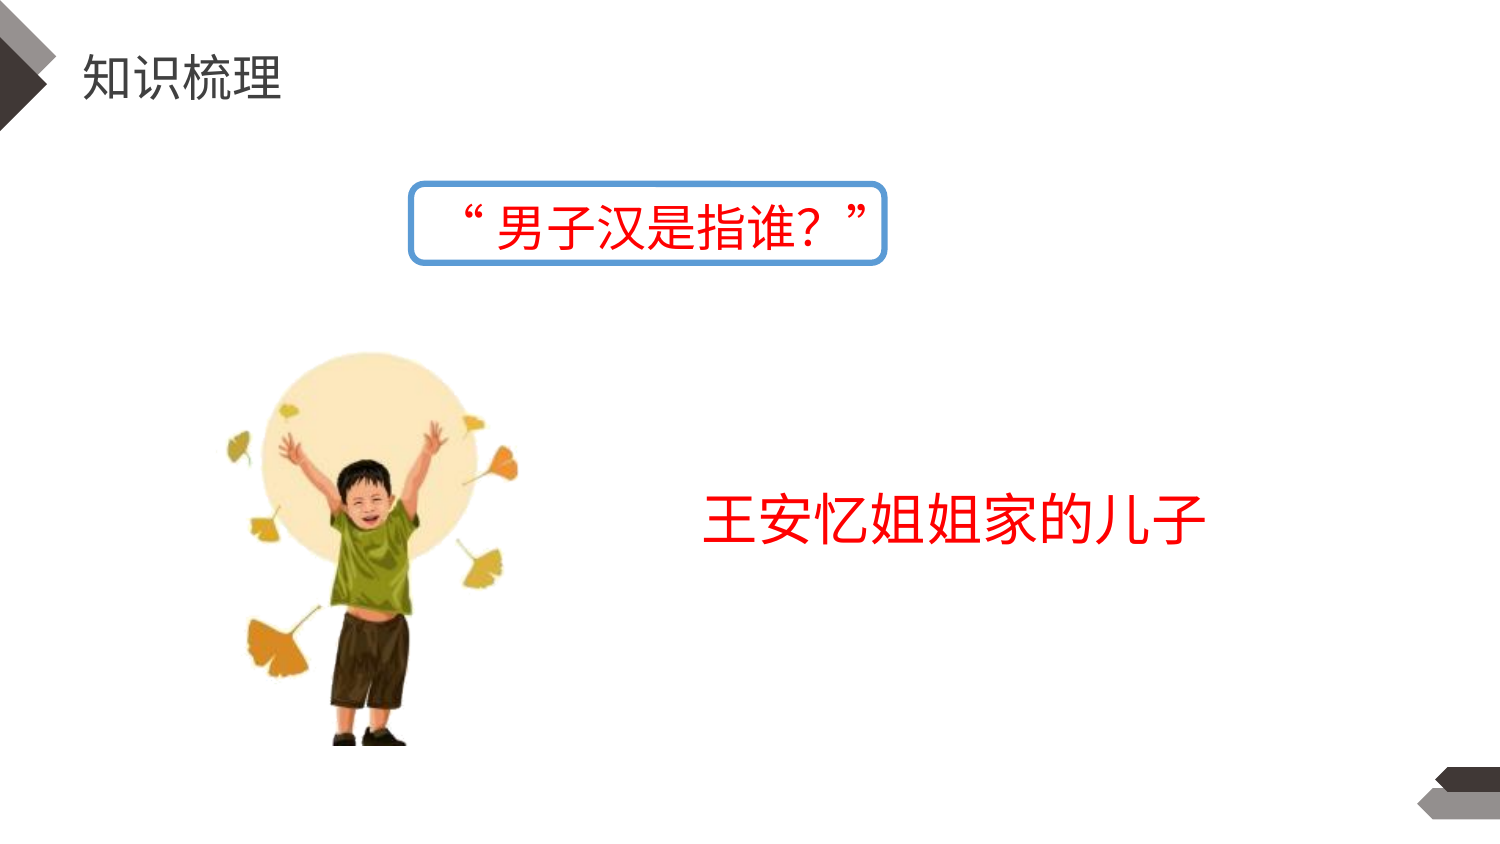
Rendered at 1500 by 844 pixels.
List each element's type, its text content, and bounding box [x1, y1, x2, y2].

text_box 知识梳理 [71, 40, 579, 113]
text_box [411, 183, 908, 265]
picture [191, 345, 560, 746]
text_box 王安忆姐姐家的儿子 [689, 444, 1219, 558]
